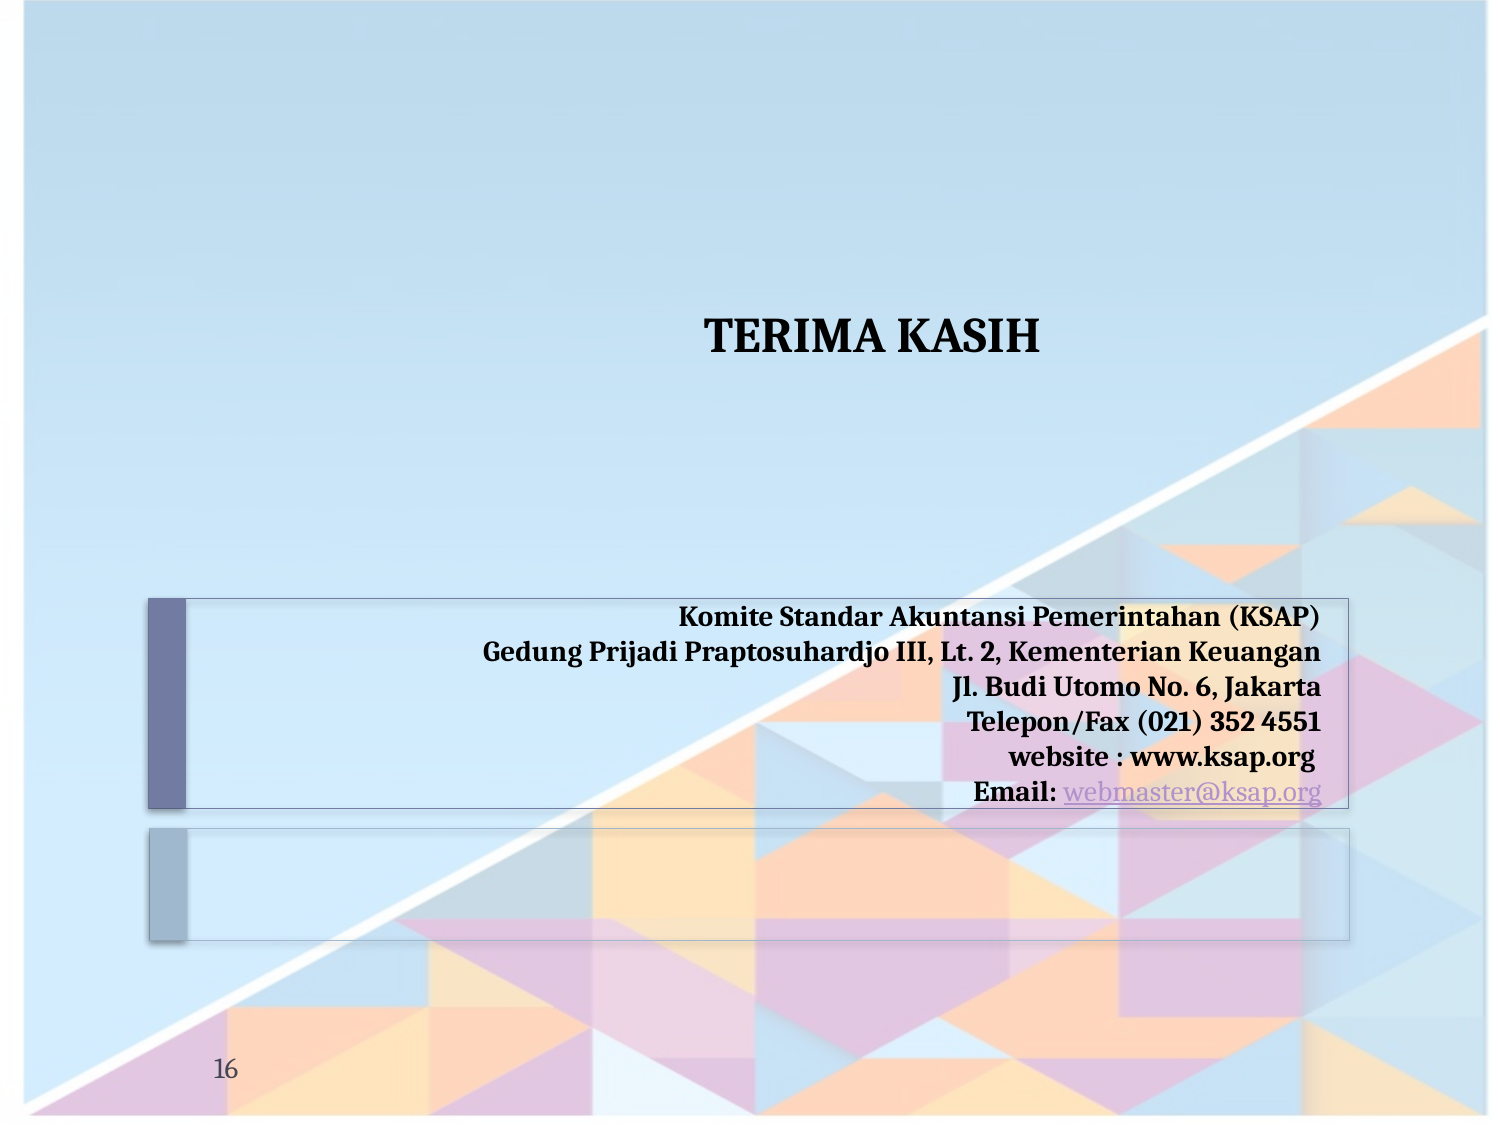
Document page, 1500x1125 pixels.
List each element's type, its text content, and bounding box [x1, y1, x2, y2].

slide_number 16 [199, 1042, 400, 1103]
text_box TERIMA KASIH Komite Standar Akuntansi Pemerintahan (KSAP) Gedung Prijadi Praptosuhardjo III, Lt. 2, Kementerian Keuangan Jl. Budi Utomo No. 6, Jakarta Telepon/Fax (021) 352 4551 website : www.ksap.org Email: webmaster@ksap.org [422, 224, 1325, 1075]
